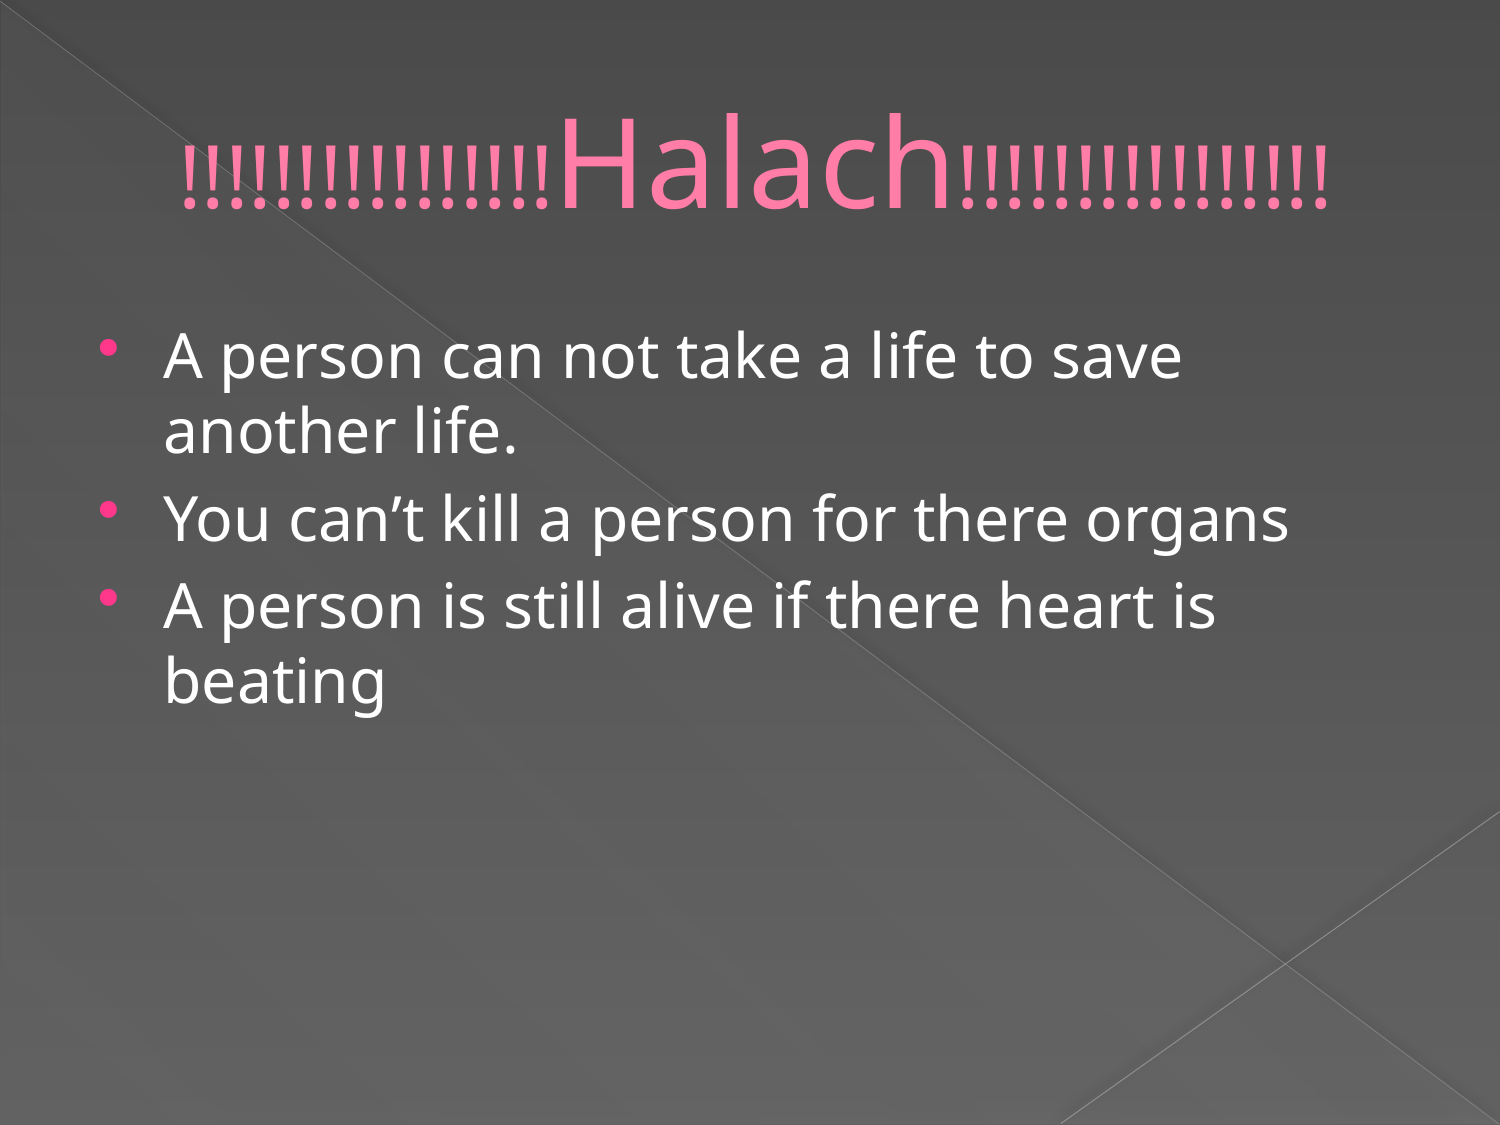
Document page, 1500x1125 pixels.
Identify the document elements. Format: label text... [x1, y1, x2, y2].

list A person can not take a life to save another life. You can’t kill a person for there organs A person is still alive if there heart is beating [75, 308, 1425, 1059]
title !!!!!!!!!!!!!!!!Halach!!!!!!!!!!!!!!!! [75, 43, 1425, 274]
